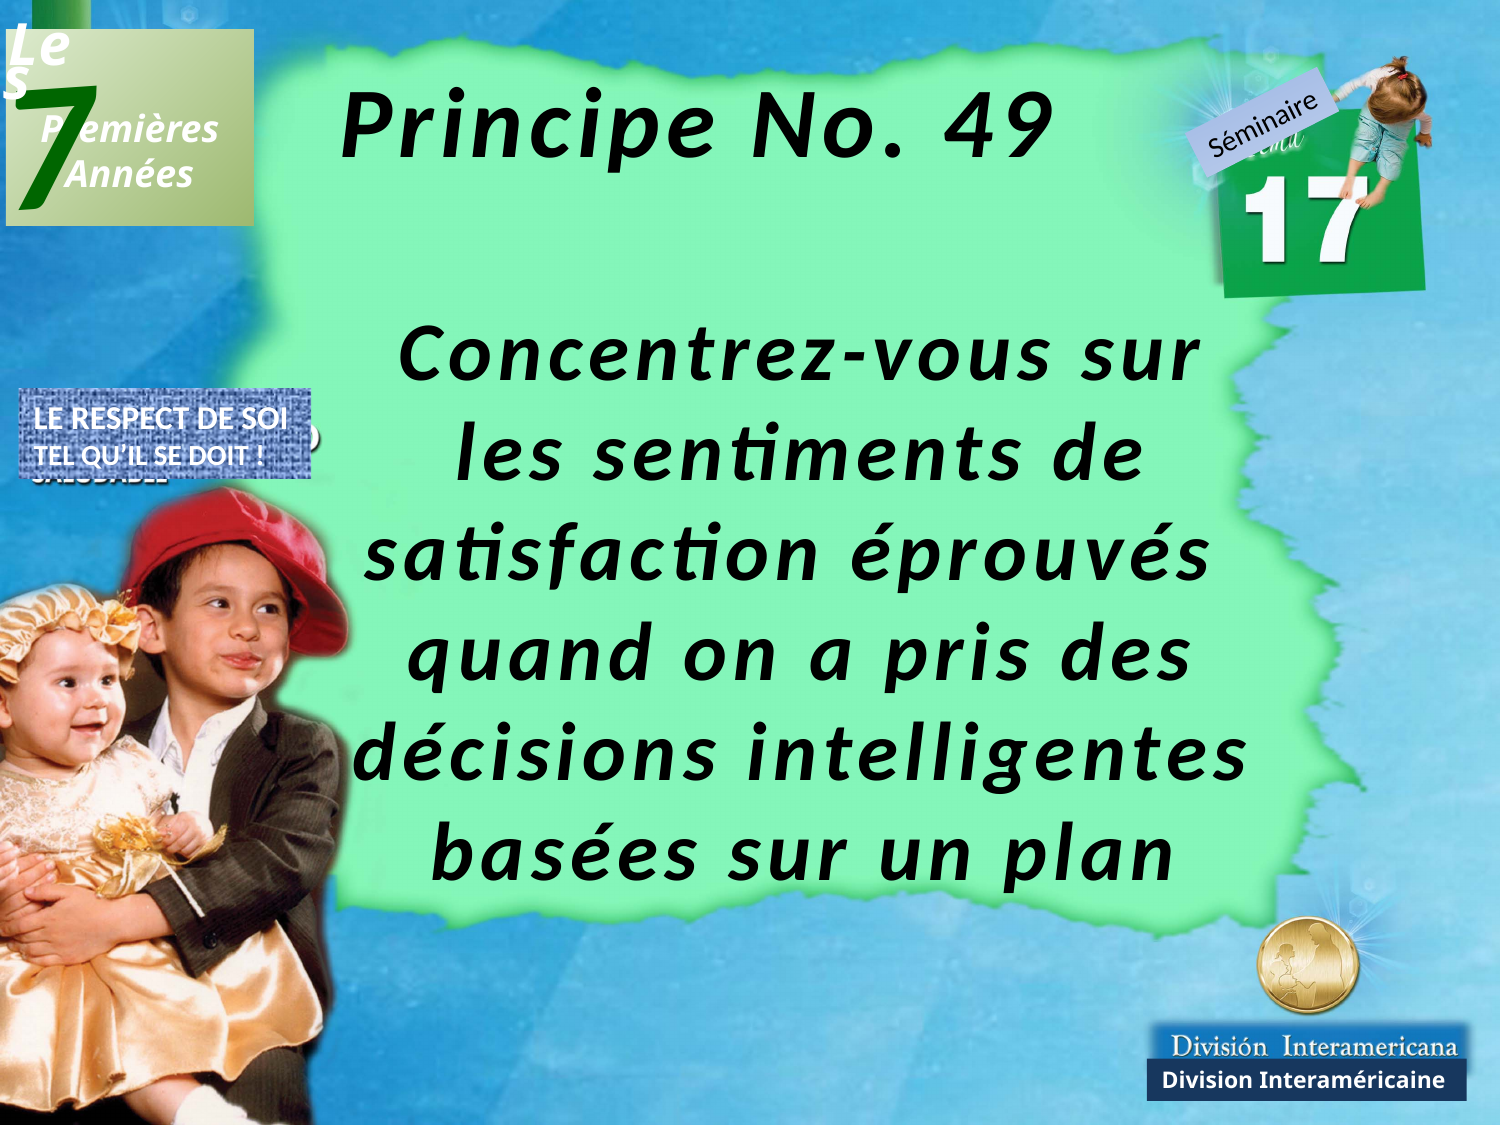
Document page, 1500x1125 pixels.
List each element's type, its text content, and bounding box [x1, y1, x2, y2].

picture [0, 0, 1500, 1125]
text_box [0, 17, 255, 256]
text_box Principe No. 49 Concentrez-vous sur les sentiments de satisfaction éprouvés quand on a pris des décisions intelligentes basées sur un plan [324, 50, 1282, 905]
text_box LE RESPECT DE SOI TEL QU’IL SE DOIT ! [18, 388, 312, 479]
text_box Division Interaméricaine [1146, 1058, 1467, 1101]
text_box Séminaire [1184, 66, 1340, 178]
